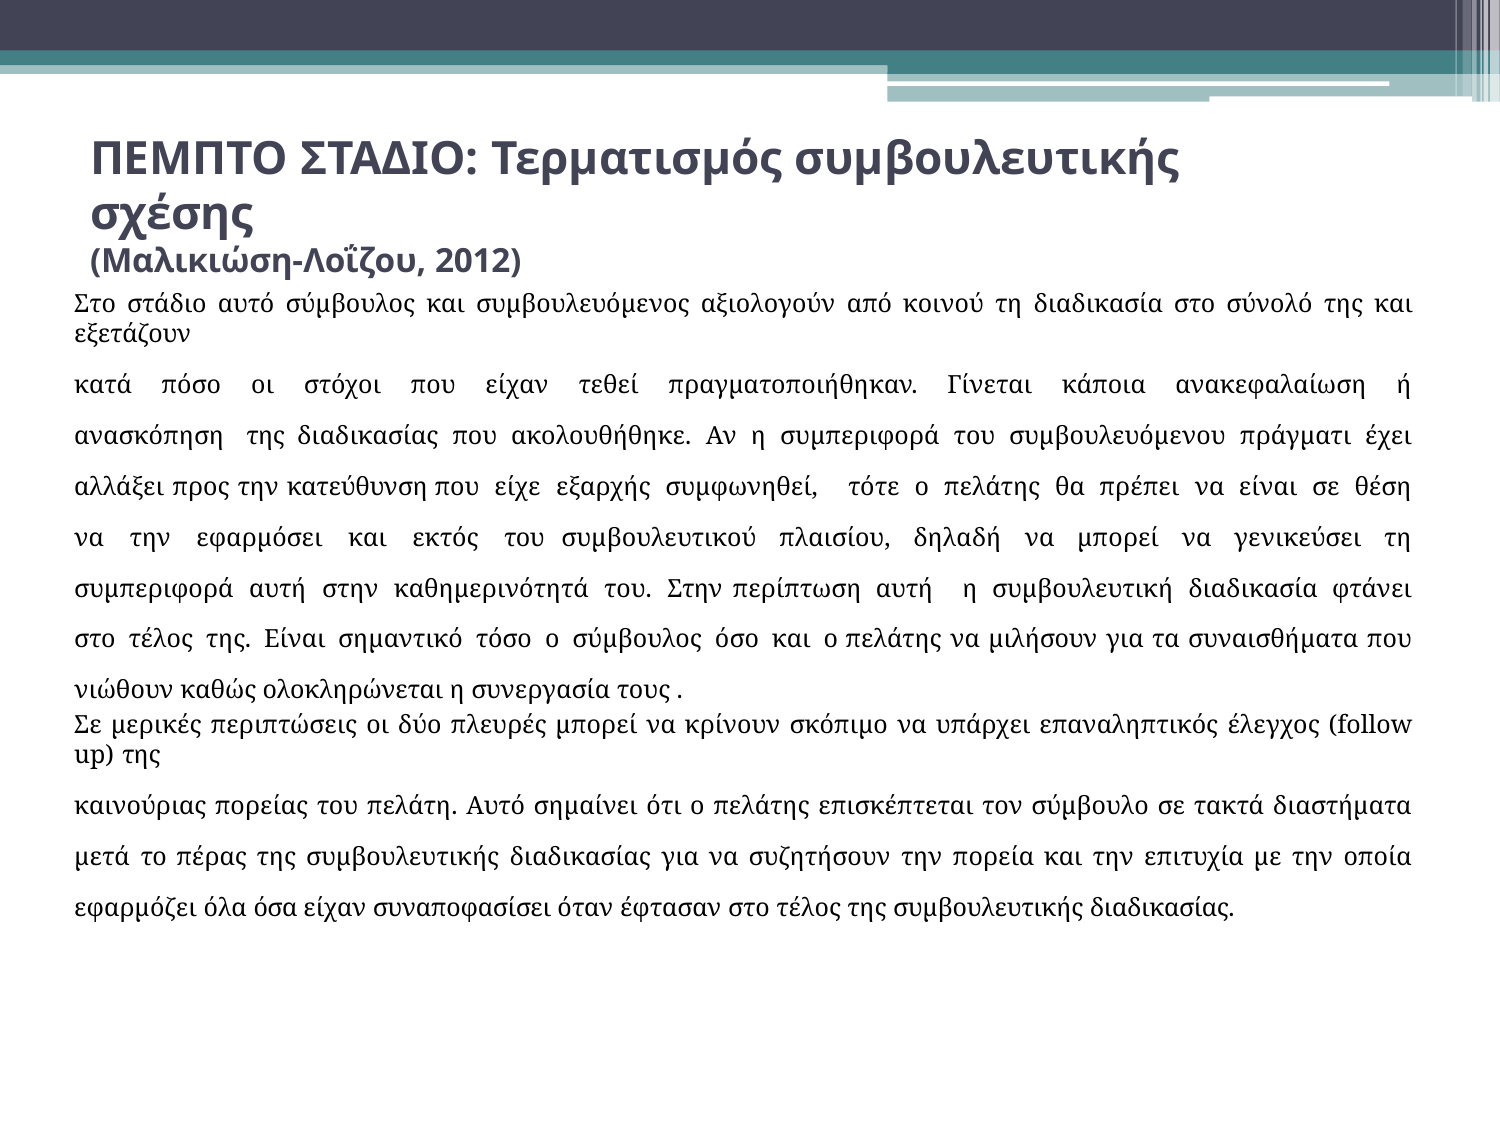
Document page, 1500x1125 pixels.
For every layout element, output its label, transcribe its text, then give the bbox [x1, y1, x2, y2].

text_box Σε μερικές περιπτώσεις οι δύο πλευρές μπορεί να κρίνουν σκόπιμο να υπάρχει επαναληπτικός έλεγχος (follow up) της καινούριας πορείας του πελάτη. Αυτό σημαίνει ότι ο πελάτης επισκέπτεται τον σύμβουλο σε τακτά διαστήματα μετά το πέρας της συμβουλευτικής διαδικασίας για να συζητήσουν την πορεία και την επιτυχία με την οποία εφαρμόζει όλα όσα είχαν συναποφασίσει όταν έφτασαν στο τέλος της συμβουλευτικής διαδικασίας. [72, 706, 1413, 921]
text_box Στο στάδιο αυτό σύμβουλος και συμβουλευόμενος αξιολογούν από κοινού τη διαδικασία στο σύνολό της και εξετάζουν κατά πόσο οι στόχοι που είχαν τεθεί πραγματοποιήθηκαν. Γίνεται κάποια ανακεφαλαίωση ή ανασκόπηση της διαδικασίας που ακολουθήθηκε. Αν η συμπεριφορά του συμβουλευόμενου πράγματι έχει αλλάξει προς την κατεύθυνση που είχε εξαρχής συμφωνηθεί, τότε ο πελάτης θα πρέπει να είναι σε θέση να την εφαρμόσει και εκτός του συμβουλευτικού πλαισίου, δηλαδή να μπορεί να γενικεύσει τη συμπεριφορά αυτή στην καθημερινότητά του. Στην περίπτωση αυτή η συμβουλευτική διαδικασία φτάνει στο τέλος της. Είναι σημαντικό τόσο ο σύμβουλος όσο και ο πελάτης να μιλήσουν για τα συναισθήματα που νιώθουν καθώς ολοκληρώνεται η συνεργασία τους . [72, 285, 1413, 704]
title ΠΕΜΠΤΟ ΣΤΑΔΙΟ: Τερματισμός συμβουλευτικής σχέσης (Μαλικιώση-Λοΐζου, 2012) [87, 126, 1264, 285]
